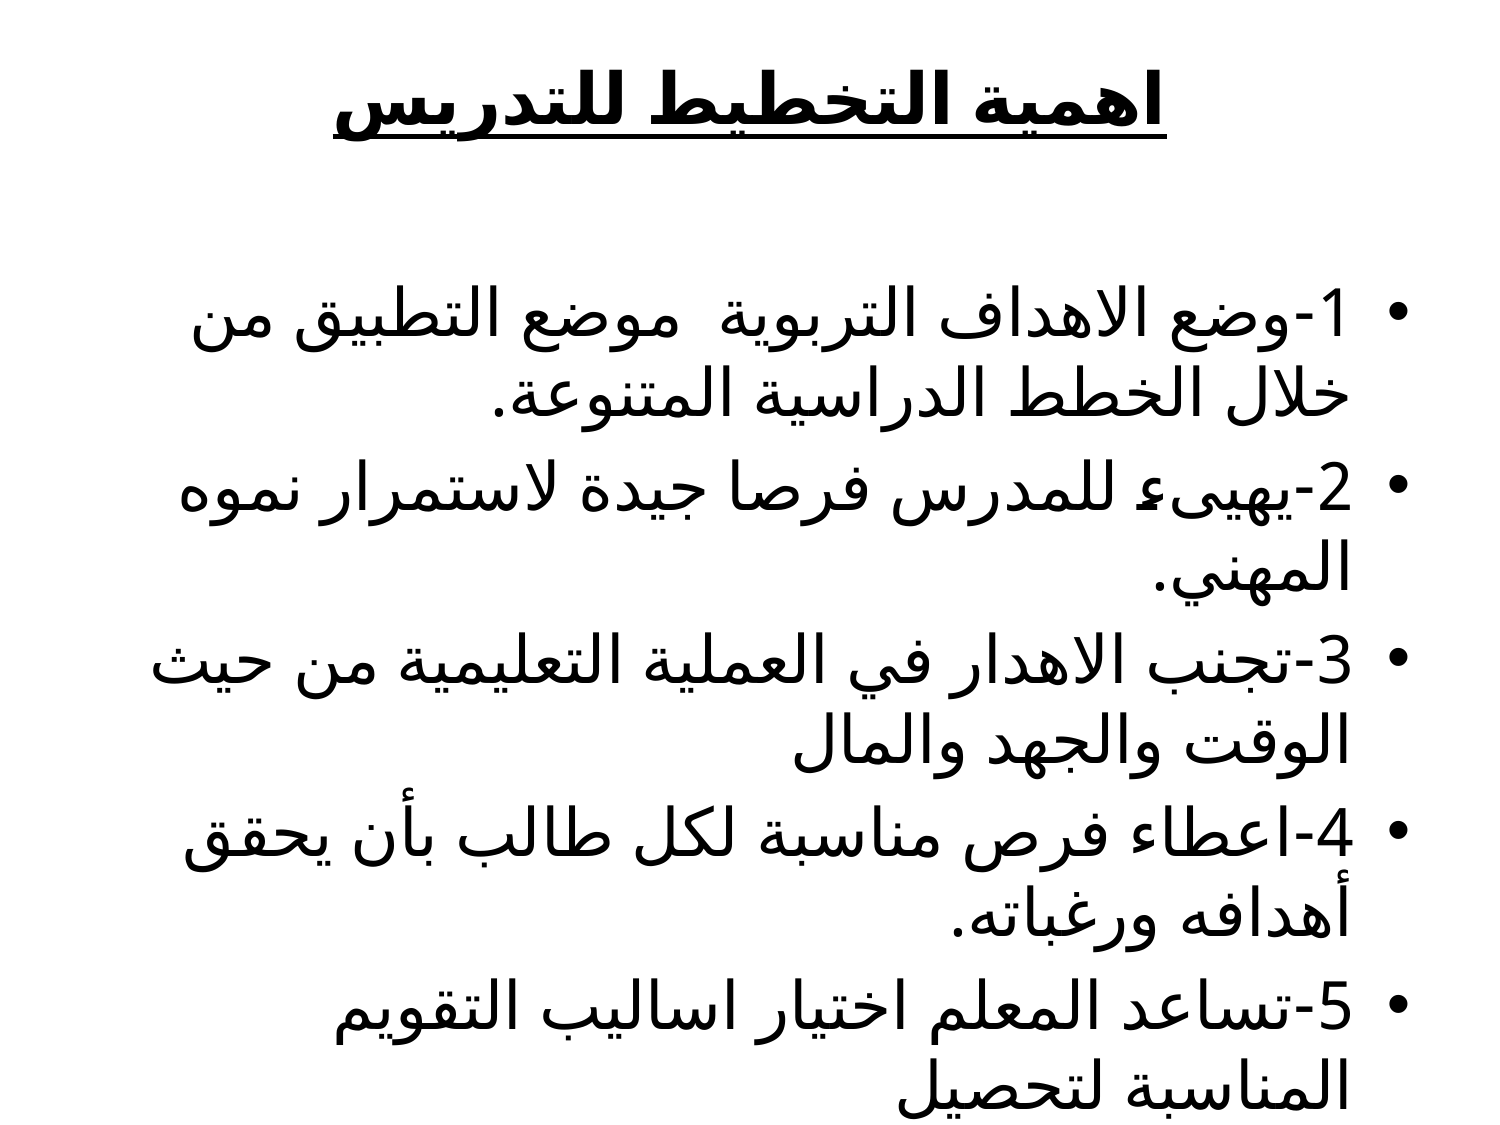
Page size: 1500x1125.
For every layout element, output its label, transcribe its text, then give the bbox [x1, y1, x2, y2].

title اهمية التخطيط للتدريس [75, 45, 1425, 233]
list 1-وضع الاهداف التربوية موضع التطبيق من خلال الخطط الدراسية المتنوعة. 2-يهيىء للمدرس فرصا جيدة لاستمرار نموه المهني. 3-تجنب الاهدار في العملية التعليمية من حيث الوقت والجهد والمال 4-اعطاء فرص مناسبة لكل طالب بأن يحقق أهدافه ورغباته. 5-تساعد المعلم اختيار اساليب التقويم المناسبة لتحصيل [75, 262, 1425, 1005]
